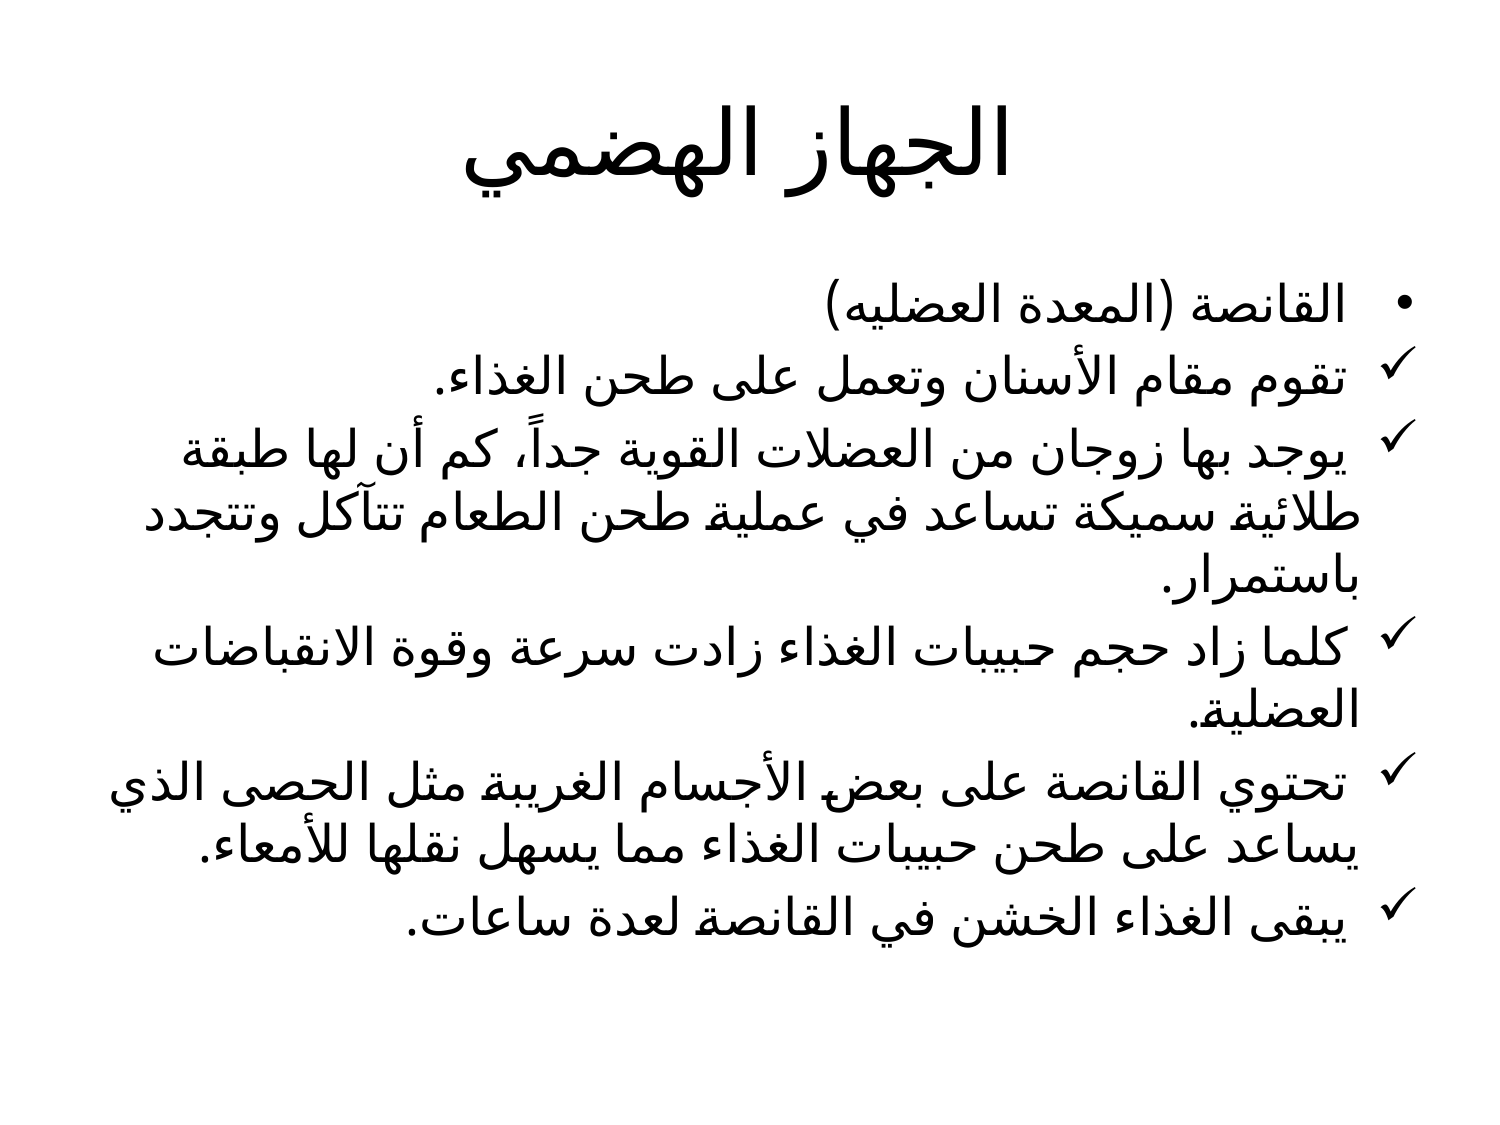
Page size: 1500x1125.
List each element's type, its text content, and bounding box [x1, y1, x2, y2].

title الجهاز الهضمي [75, 45, 1425, 233]
list القانصة (المعدة العضليه) تقوم مقام الأسنان وتعمل على طحن الغذاء. يوجد بها زوجان من العضلات القوية جداً، كم أن لها طبقة طلائية سميكة تساعد في عملية طحن الطعام تتآكل وتتجدد باستمرار. كلما زاد حجم حبيبات الغذاء زادت سرعة وقوة الانقباضات العضلية. تحتوي القانصة على بعض الأجسام الغريبة مثل الحصى الذي يساعد على طحن حبيبات الغذاء مما يسهل نقلها للأمعاء. يبقى الغذاء الخشن في القانصة لعدة ساعات. [75, 262, 1425, 1005]
